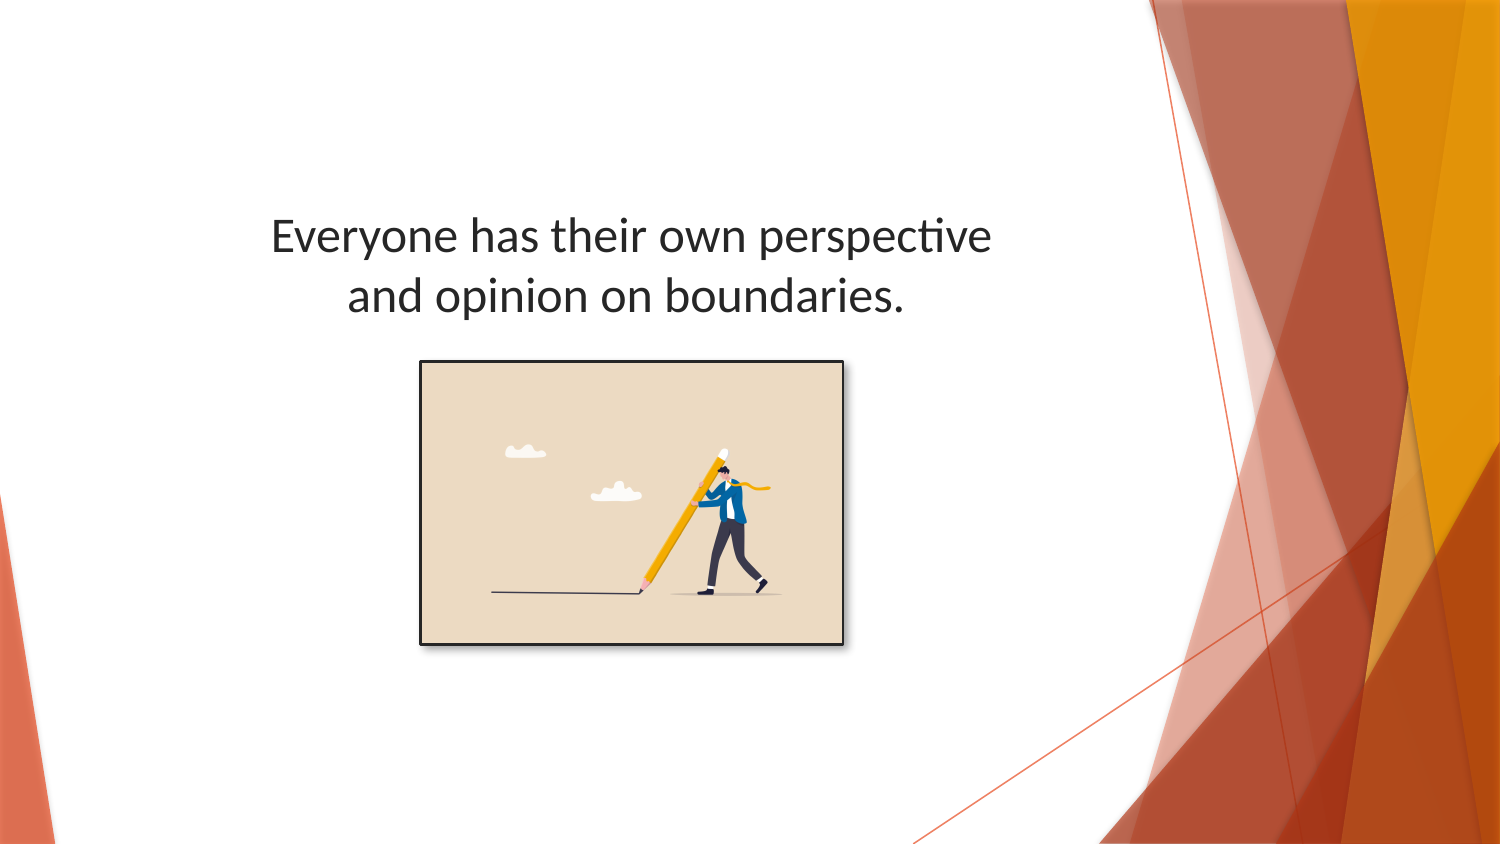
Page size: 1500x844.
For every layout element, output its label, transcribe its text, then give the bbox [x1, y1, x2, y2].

list Everyone has their own perspective and opinion on boundaries. [242, 161, 1022, 363]
picture [421, 362, 843, 644]
